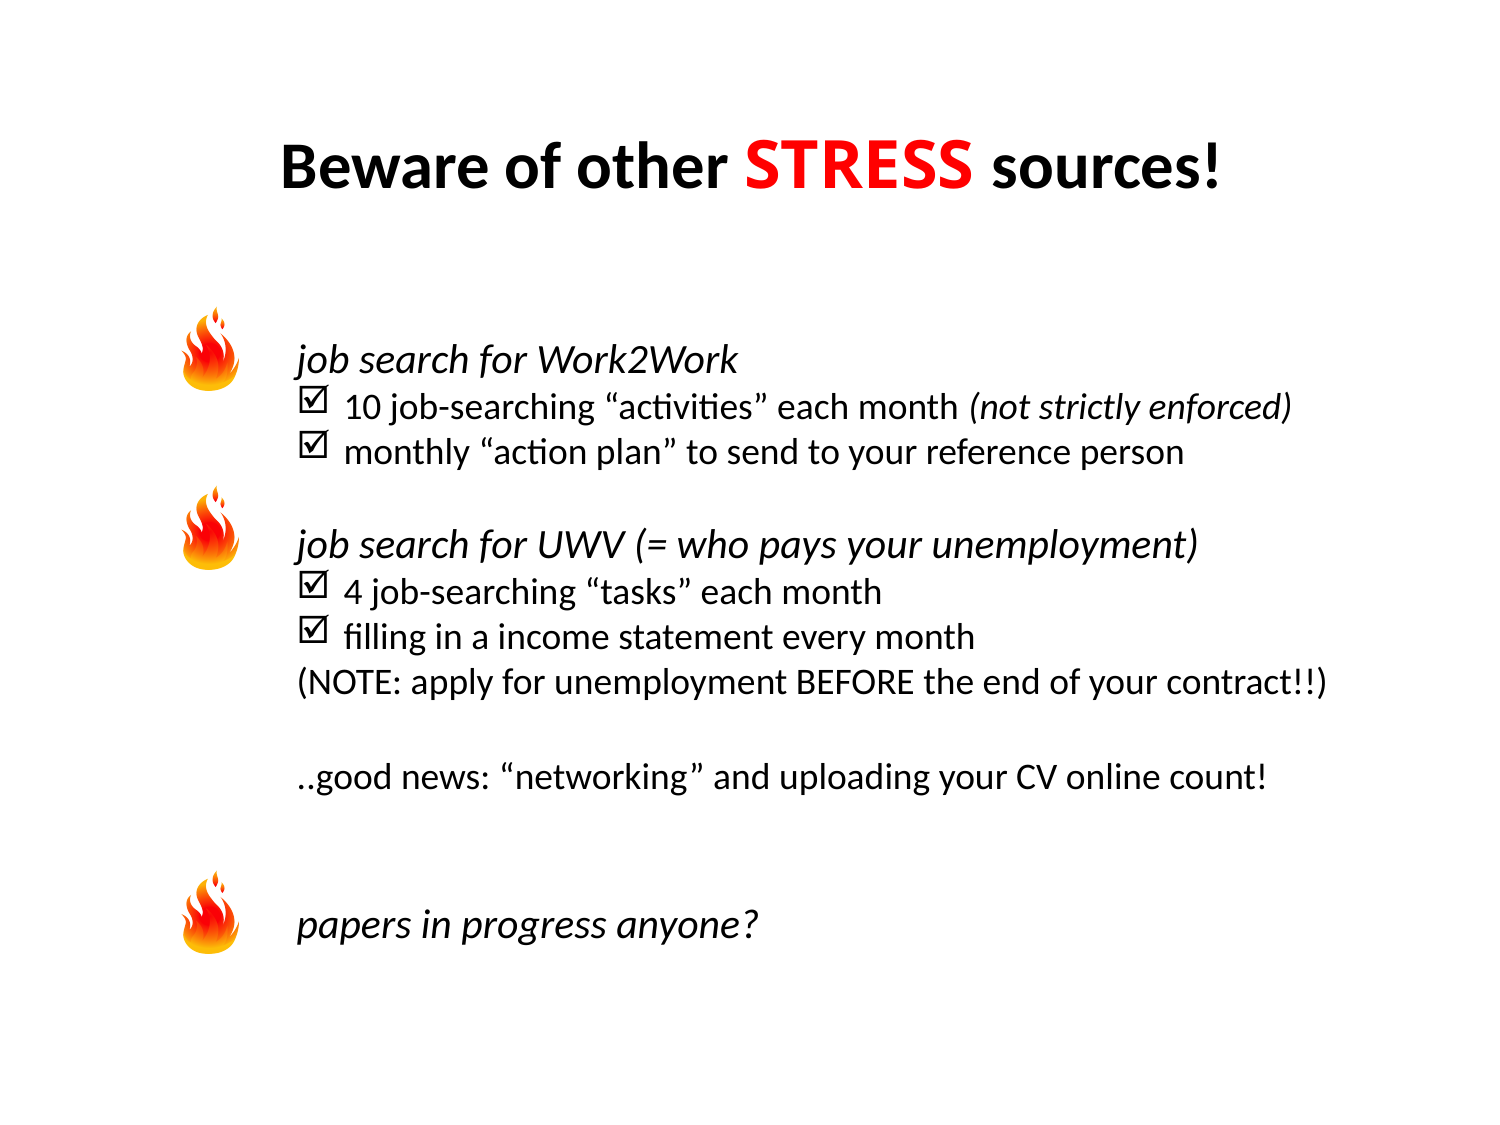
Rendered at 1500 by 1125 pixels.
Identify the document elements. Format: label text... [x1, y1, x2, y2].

text_box job search for Work2Work 10 job-searching “activities” each month (not strictly enforced) monthly “action plan” to send to your reference person job search for UWV (= who pays your unemployment) 4 job-searching “tasks” each month filling in a income statement every month (NOTE: apply for unemployment BEFORE the end of your contract!!) ..good news: “networking” and uploading your CV online count! papers in progress anyone? [281, 324, 1399, 955]
text_box Beware of other STRESS sources! [1, 114, 1500, 209]
picture [180, 869, 239, 954]
picture [180, 306, 239, 391]
picture [180, 485, 239, 570]
